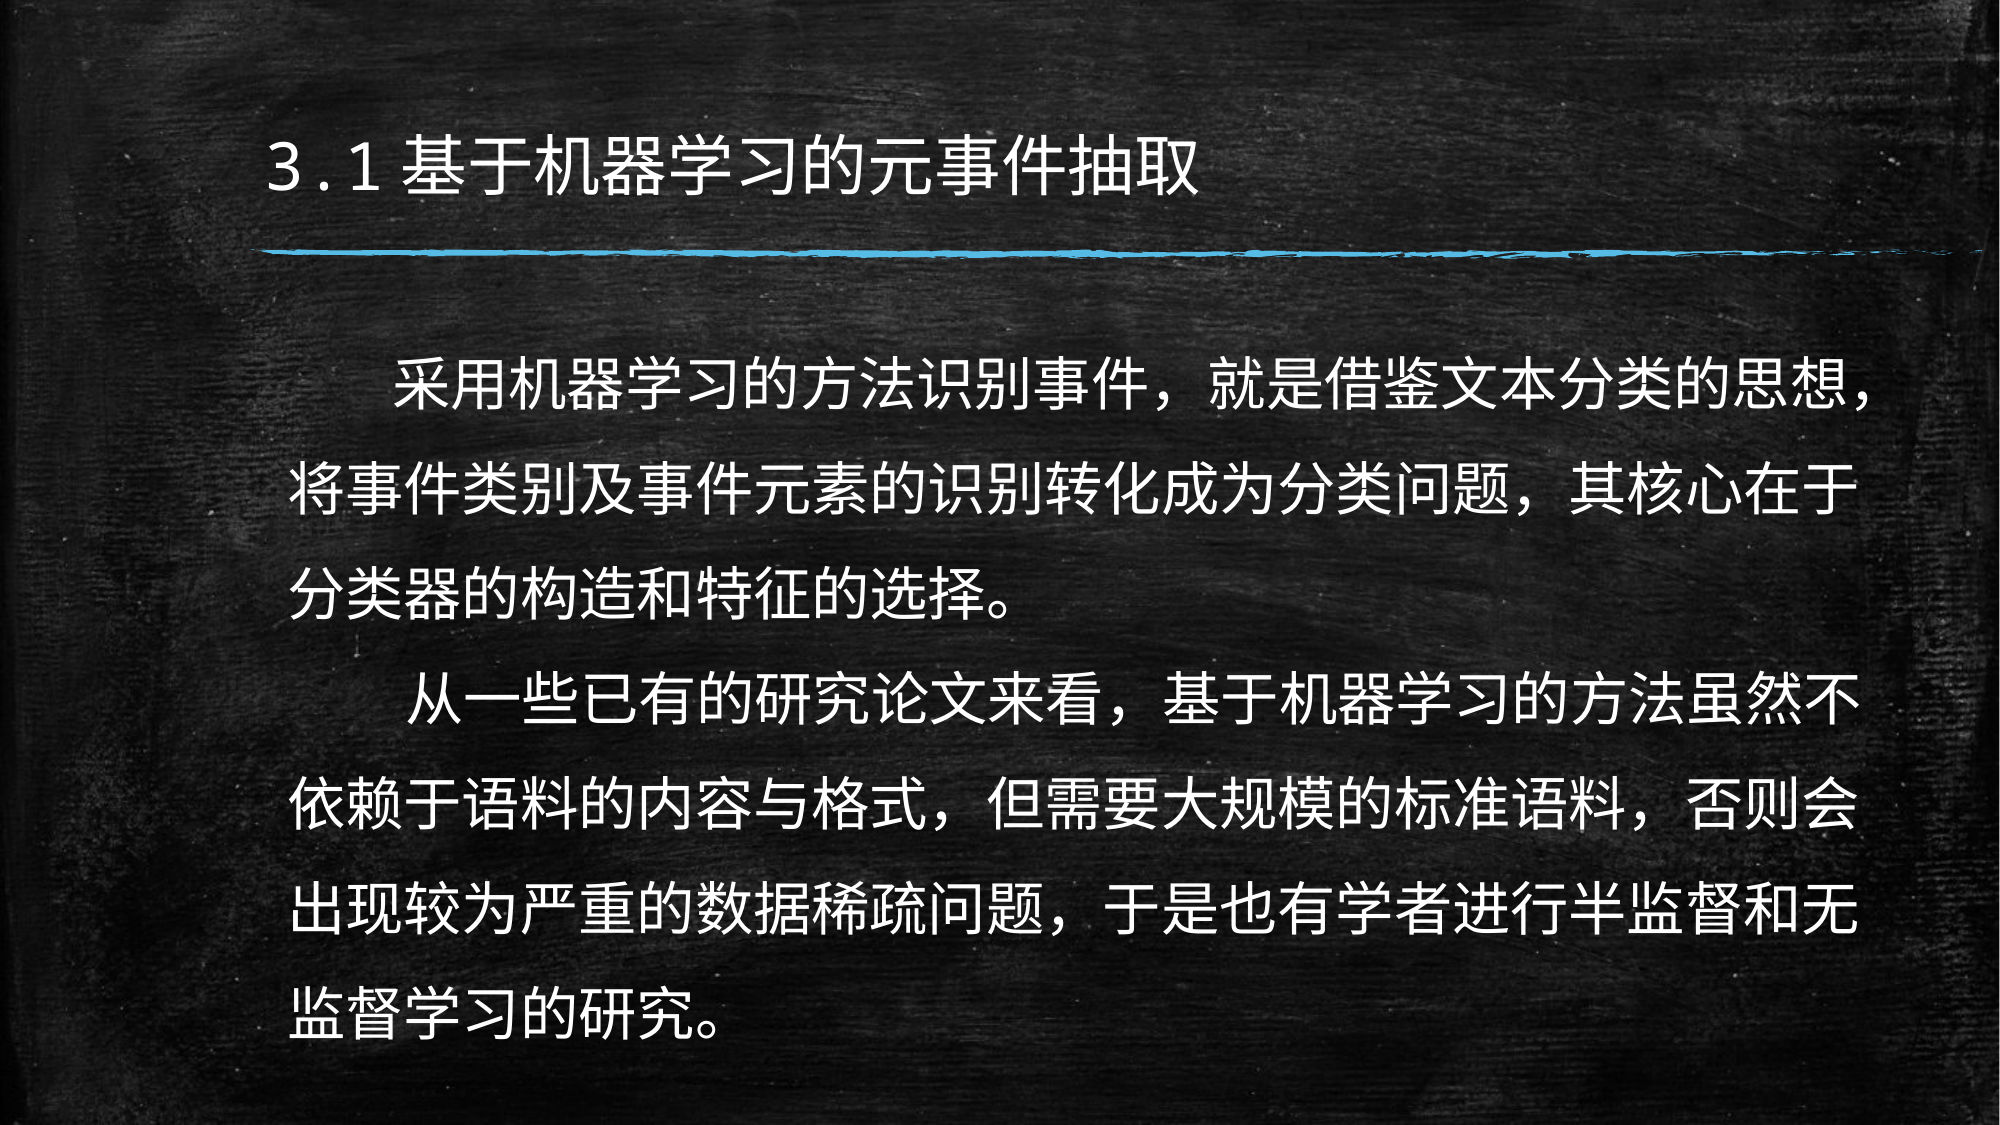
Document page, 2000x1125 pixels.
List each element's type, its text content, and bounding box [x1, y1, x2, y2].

title 3.1基于机器学习的元事件抽取 [249, 45, 1750, 213]
text_box 采用机器学习的方法识别事件，就是借鉴文本分类的思想，将事件类别及事件元素的识别转化成为分类问题，其核心在于分类器的构造和特征的选择。 从一些已有的研究论文来看，基于机器学习的方法虽然不依赖于语料的内容与格式，但需要大规模的标准语料，否则会出现较为严重的数据稀疏问题，于是也有学者进行半监督和无监督学习的研究。 [272, 305, 1932, 1055]
